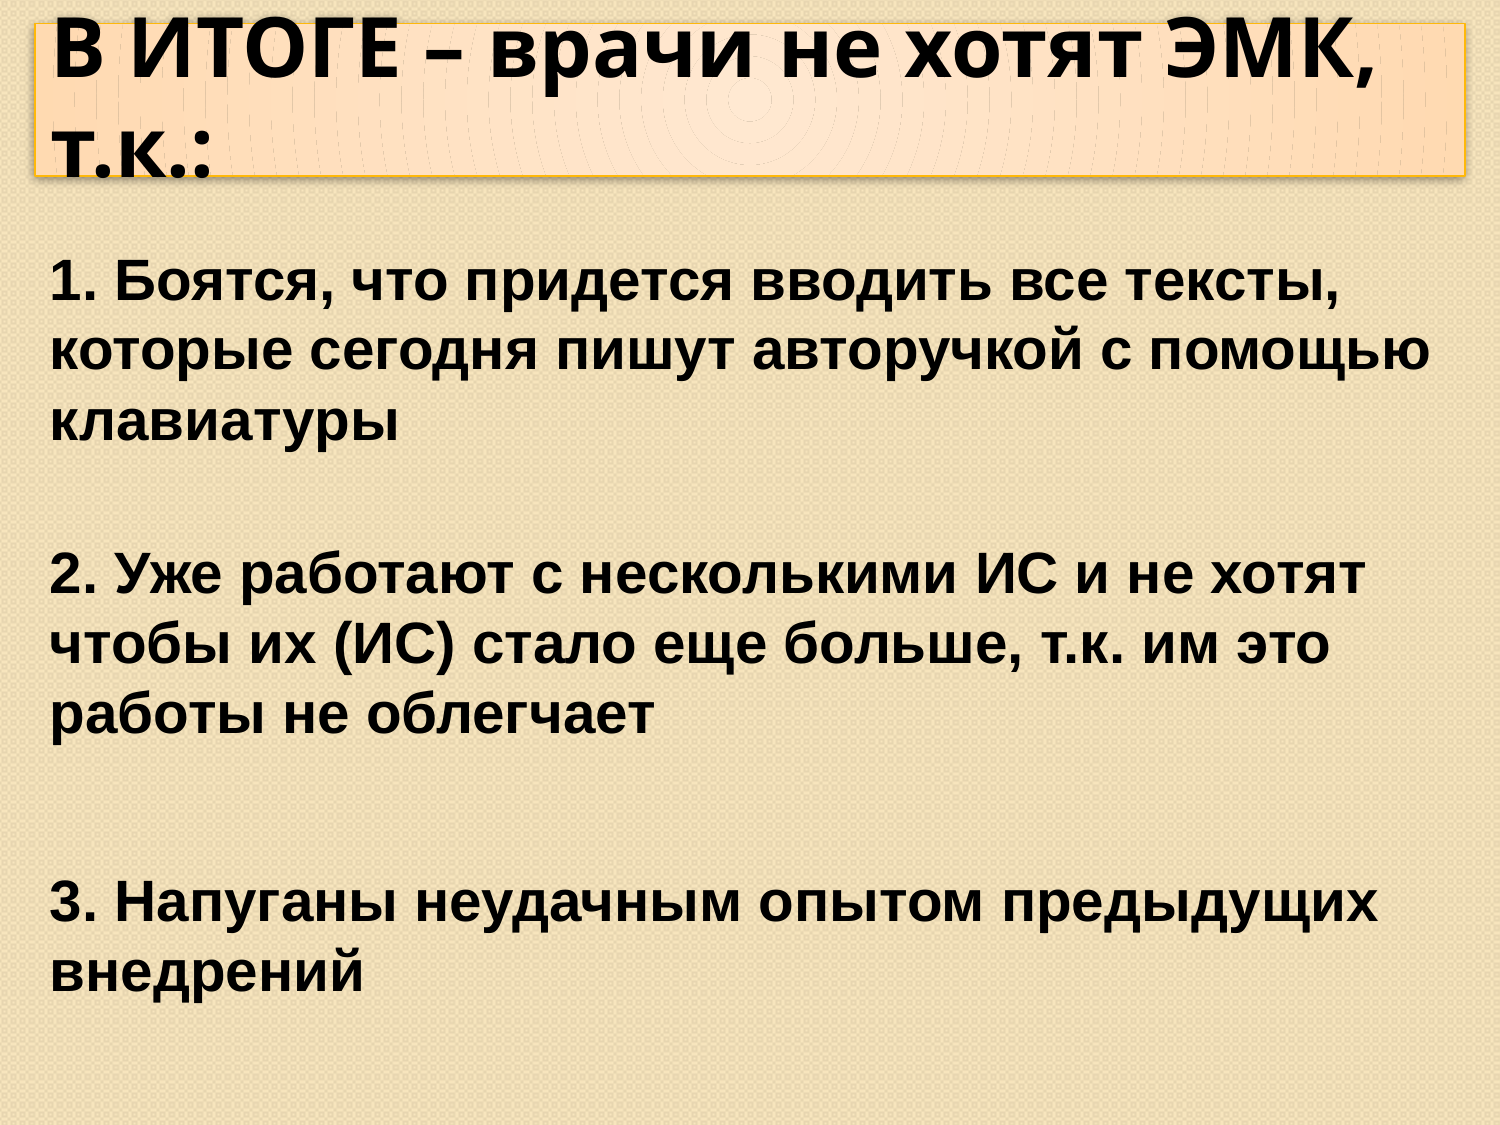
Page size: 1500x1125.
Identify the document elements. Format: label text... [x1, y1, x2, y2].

text_box 1. Боятся, что придется вводить все тексты, которые сегодня пишут авторучкой с помощью клавиатуры [35, 234, 1465, 460]
title В ИТОГЕ – врачи не хотят ЭМК, т.к.: [34, 23, 1466, 177]
text_box 3. Напуганы неудачным опытом предыдущих внедрений [35, 855, 1465, 1011]
text_box 2. Уже работают с несколькими ИС и не хотят чтобы их (ИС) стало еще больше, т.к. им это работы не облегчает [35, 527, 1465, 753]
